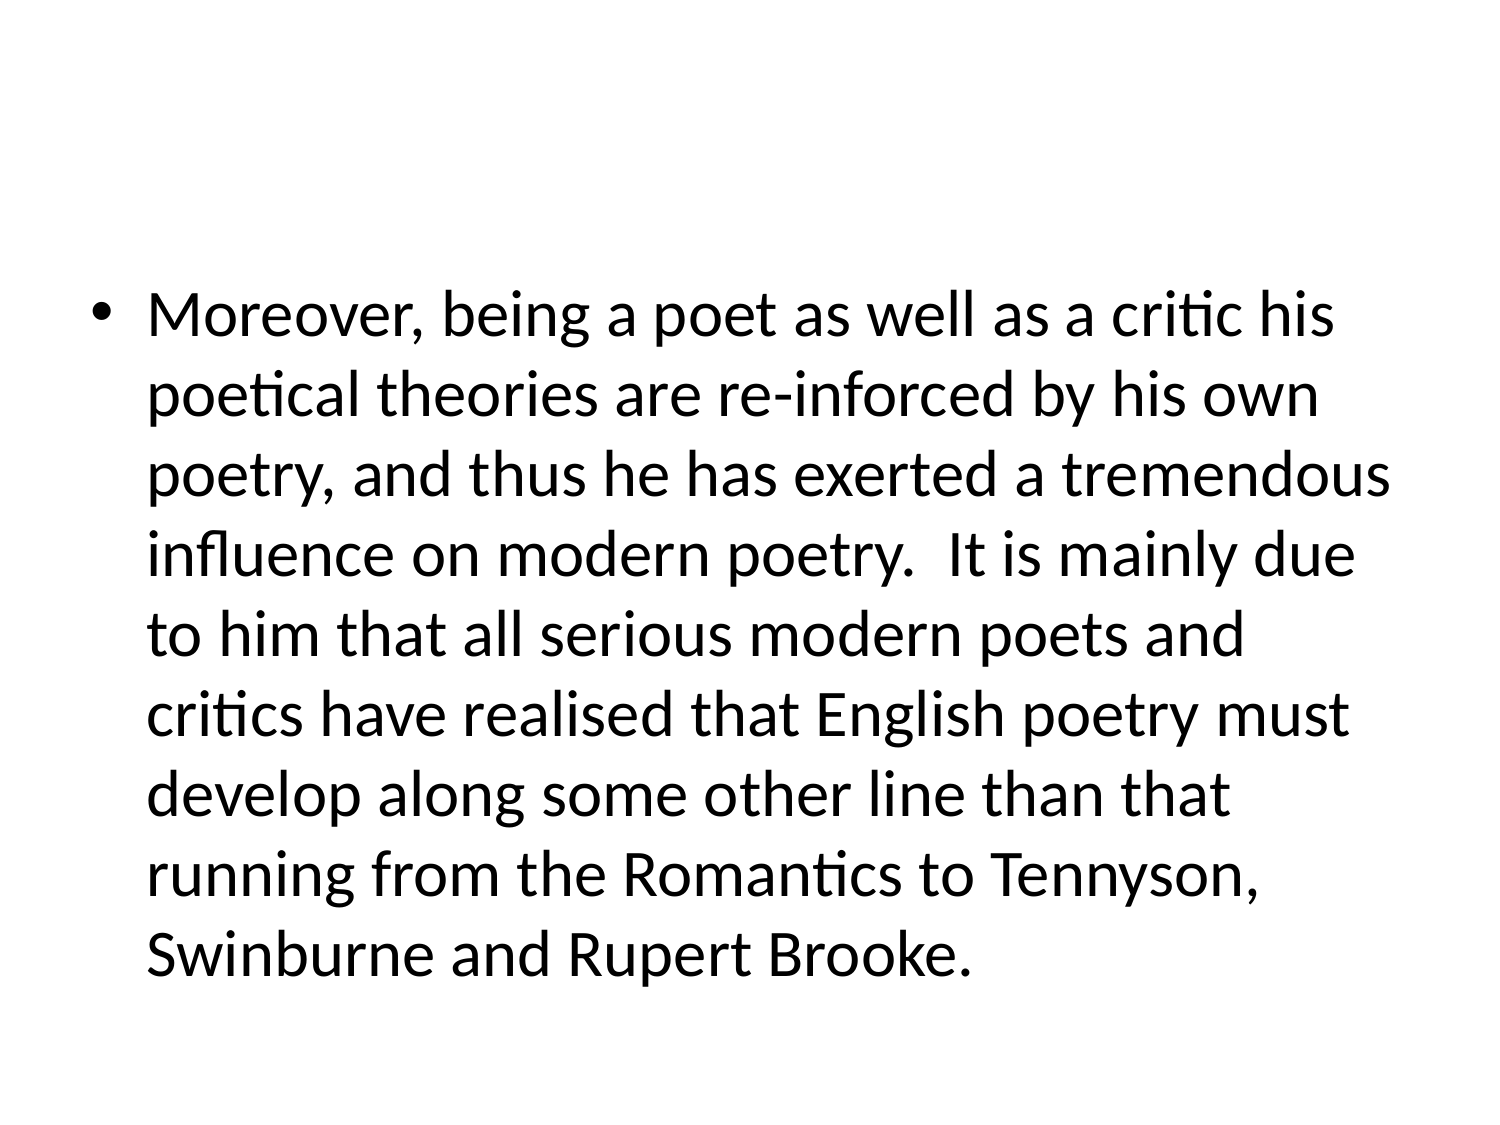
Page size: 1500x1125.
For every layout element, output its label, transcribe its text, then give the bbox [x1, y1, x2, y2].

list Moreover, being a poet as well as a critic his poetical theories are re-inforced by his own poetry, and thus he has exerted a tremendous influence on modern poetry. It is mainly due to him that all serious modern poets and critics have realised that English poetry must develop along some other line than that running from the Romantics to Tennyson, Swinburne and Rupert Brooke. [75, 262, 1425, 1005]
